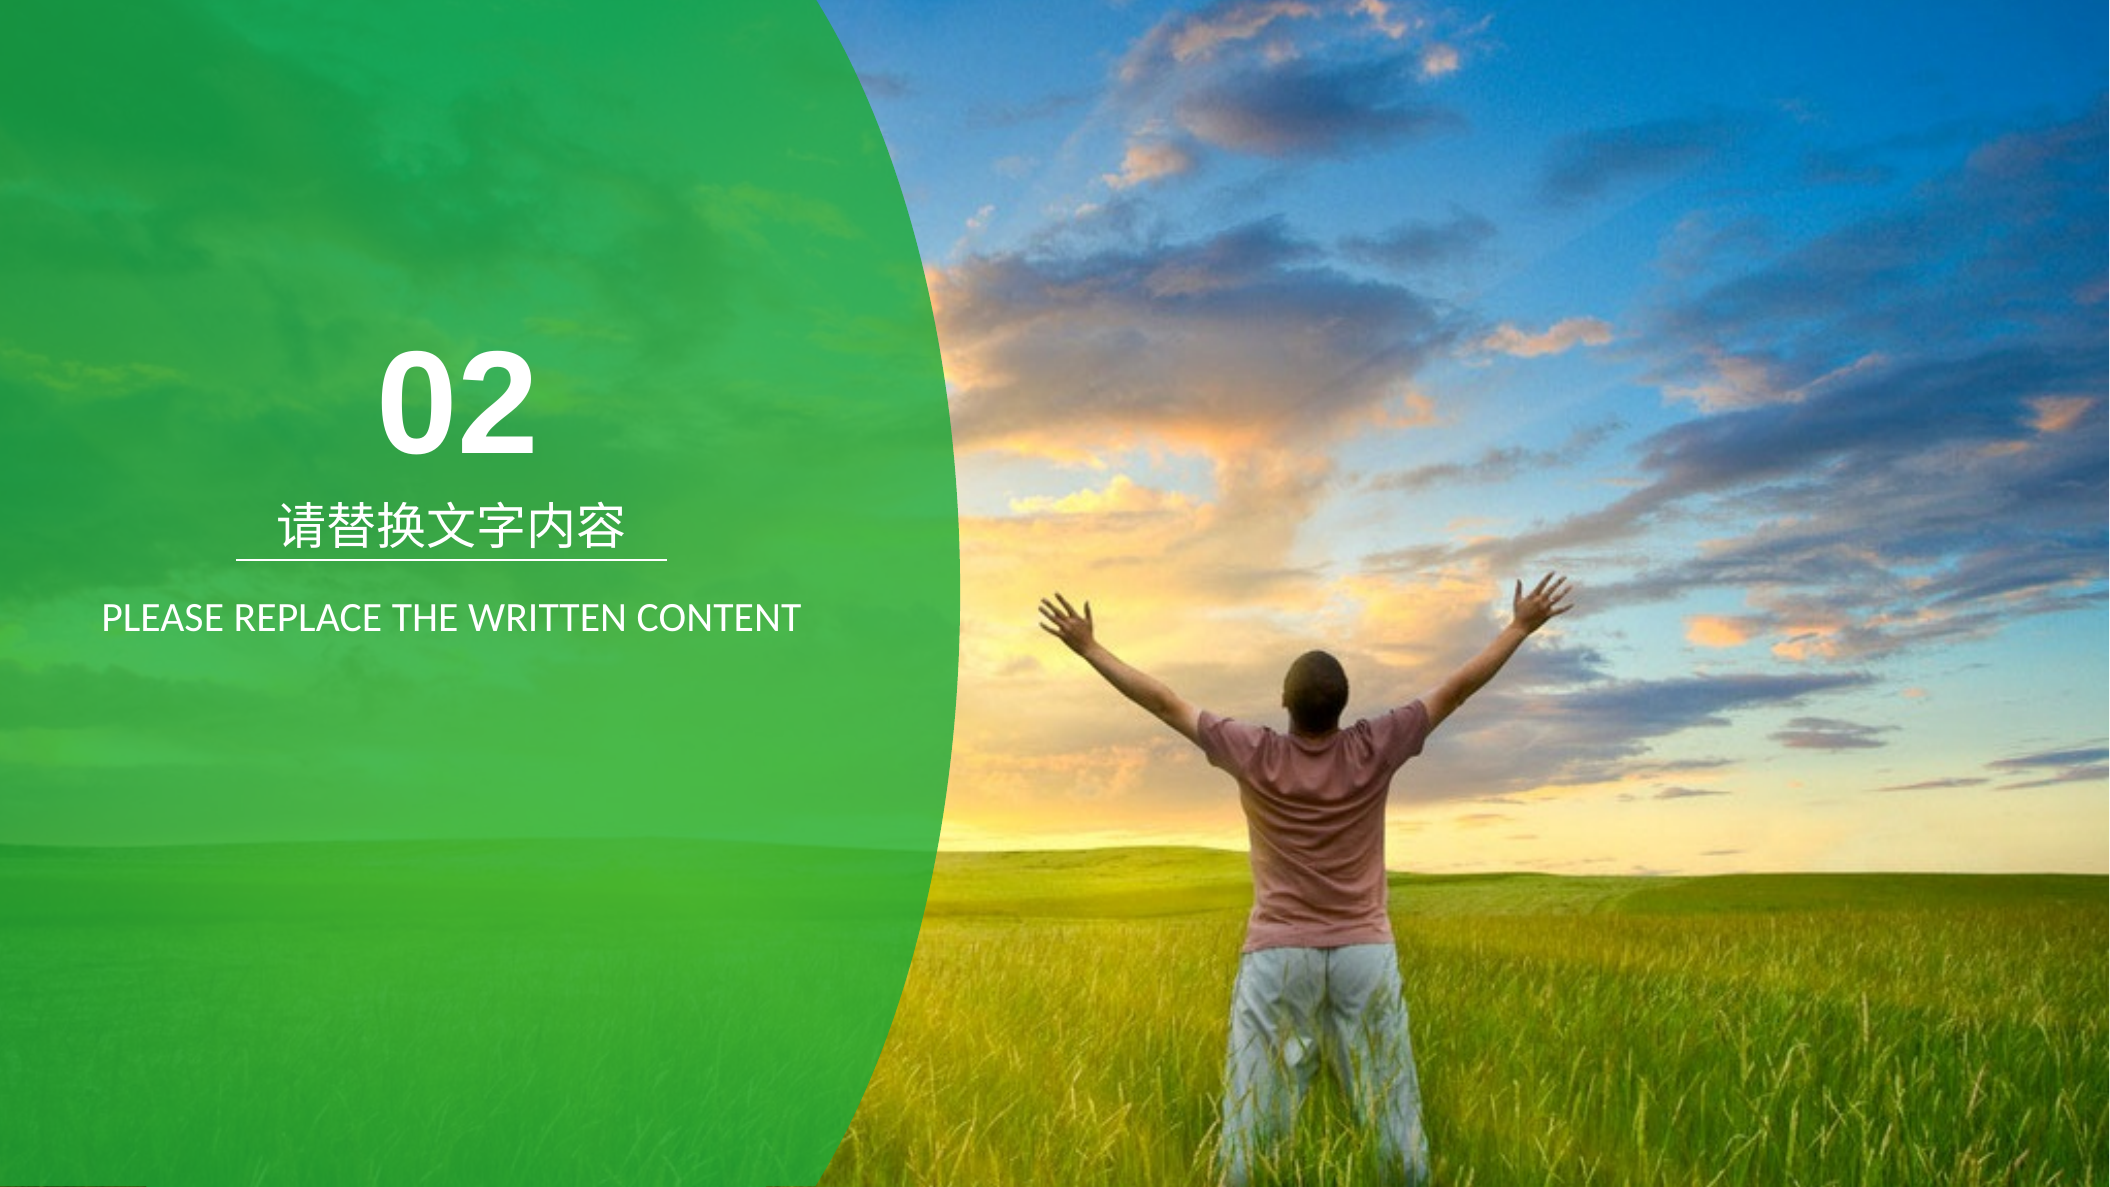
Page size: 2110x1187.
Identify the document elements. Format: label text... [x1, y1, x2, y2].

text_box [817, 0, 2110, 1187]
text_box 02 [376, 307, 585, 484]
text_box [0, 0, 962, 1187]
text_box Please replace the written content [101, 579, 802, 640]
text_box 请替换文字内容 [235, 475, 668, 559]
